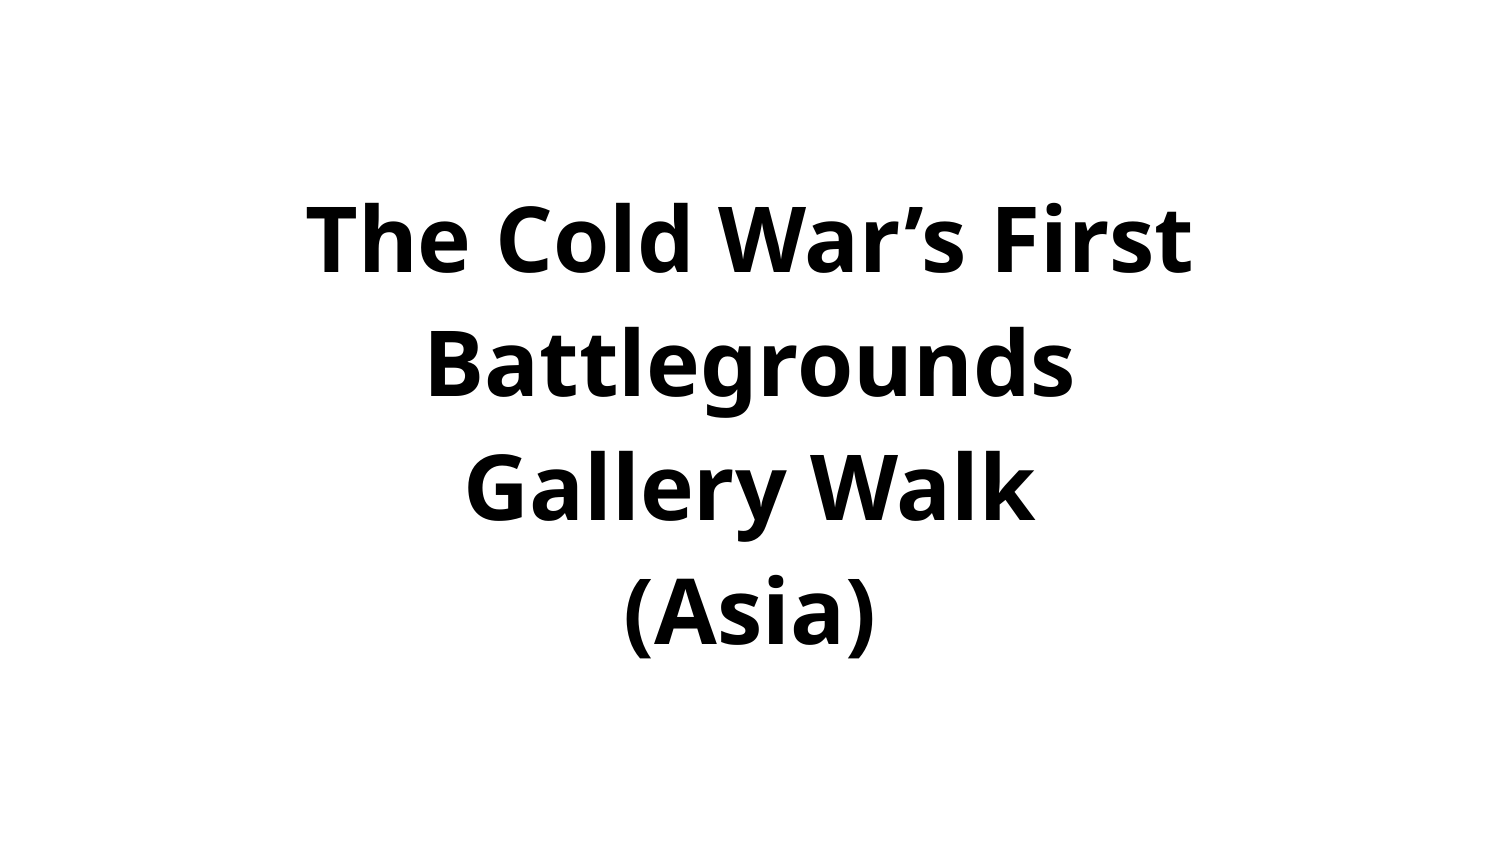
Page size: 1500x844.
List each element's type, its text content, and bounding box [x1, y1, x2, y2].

title The Cold War’s First Battlegrounds Gallery Walk (Asia) [51, 157, 1449, 687]
